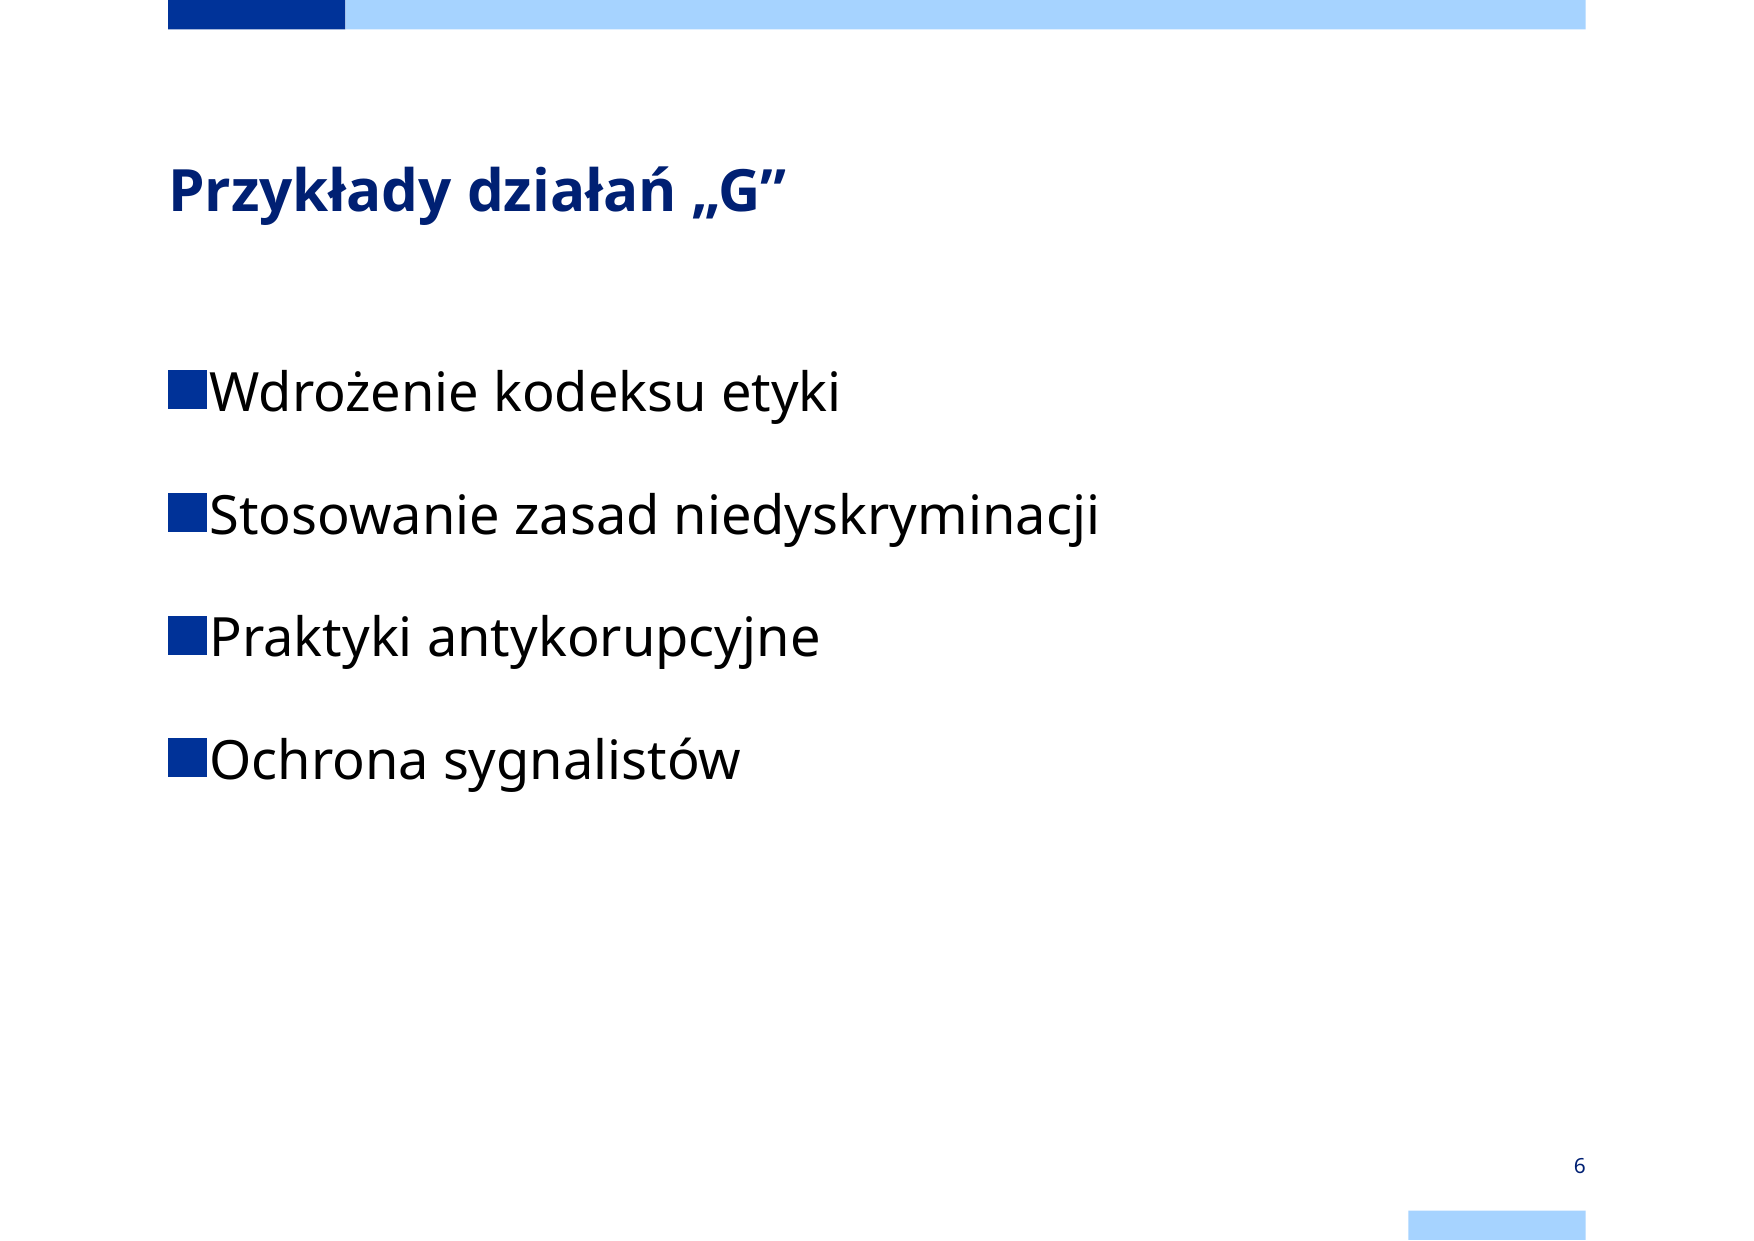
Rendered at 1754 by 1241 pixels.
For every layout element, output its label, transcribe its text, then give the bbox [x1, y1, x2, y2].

list Wdrożenie kodeksu etyki Stosowanie zasad niedyskryminacji Praktyki antykorupcyjne Ochrona sygnalistów [168, 324, 1586, 1093]
picture [168, 370, 207, 409]
picture [168, 616, 207, 655]
picture [168, 738, 207, 777]
picture [168, 493, 207, 532]
title Przykłady działań „G” [168, 147, 1586, 324]
slide_number 6 [1408, 1151, 1586, 1182]
